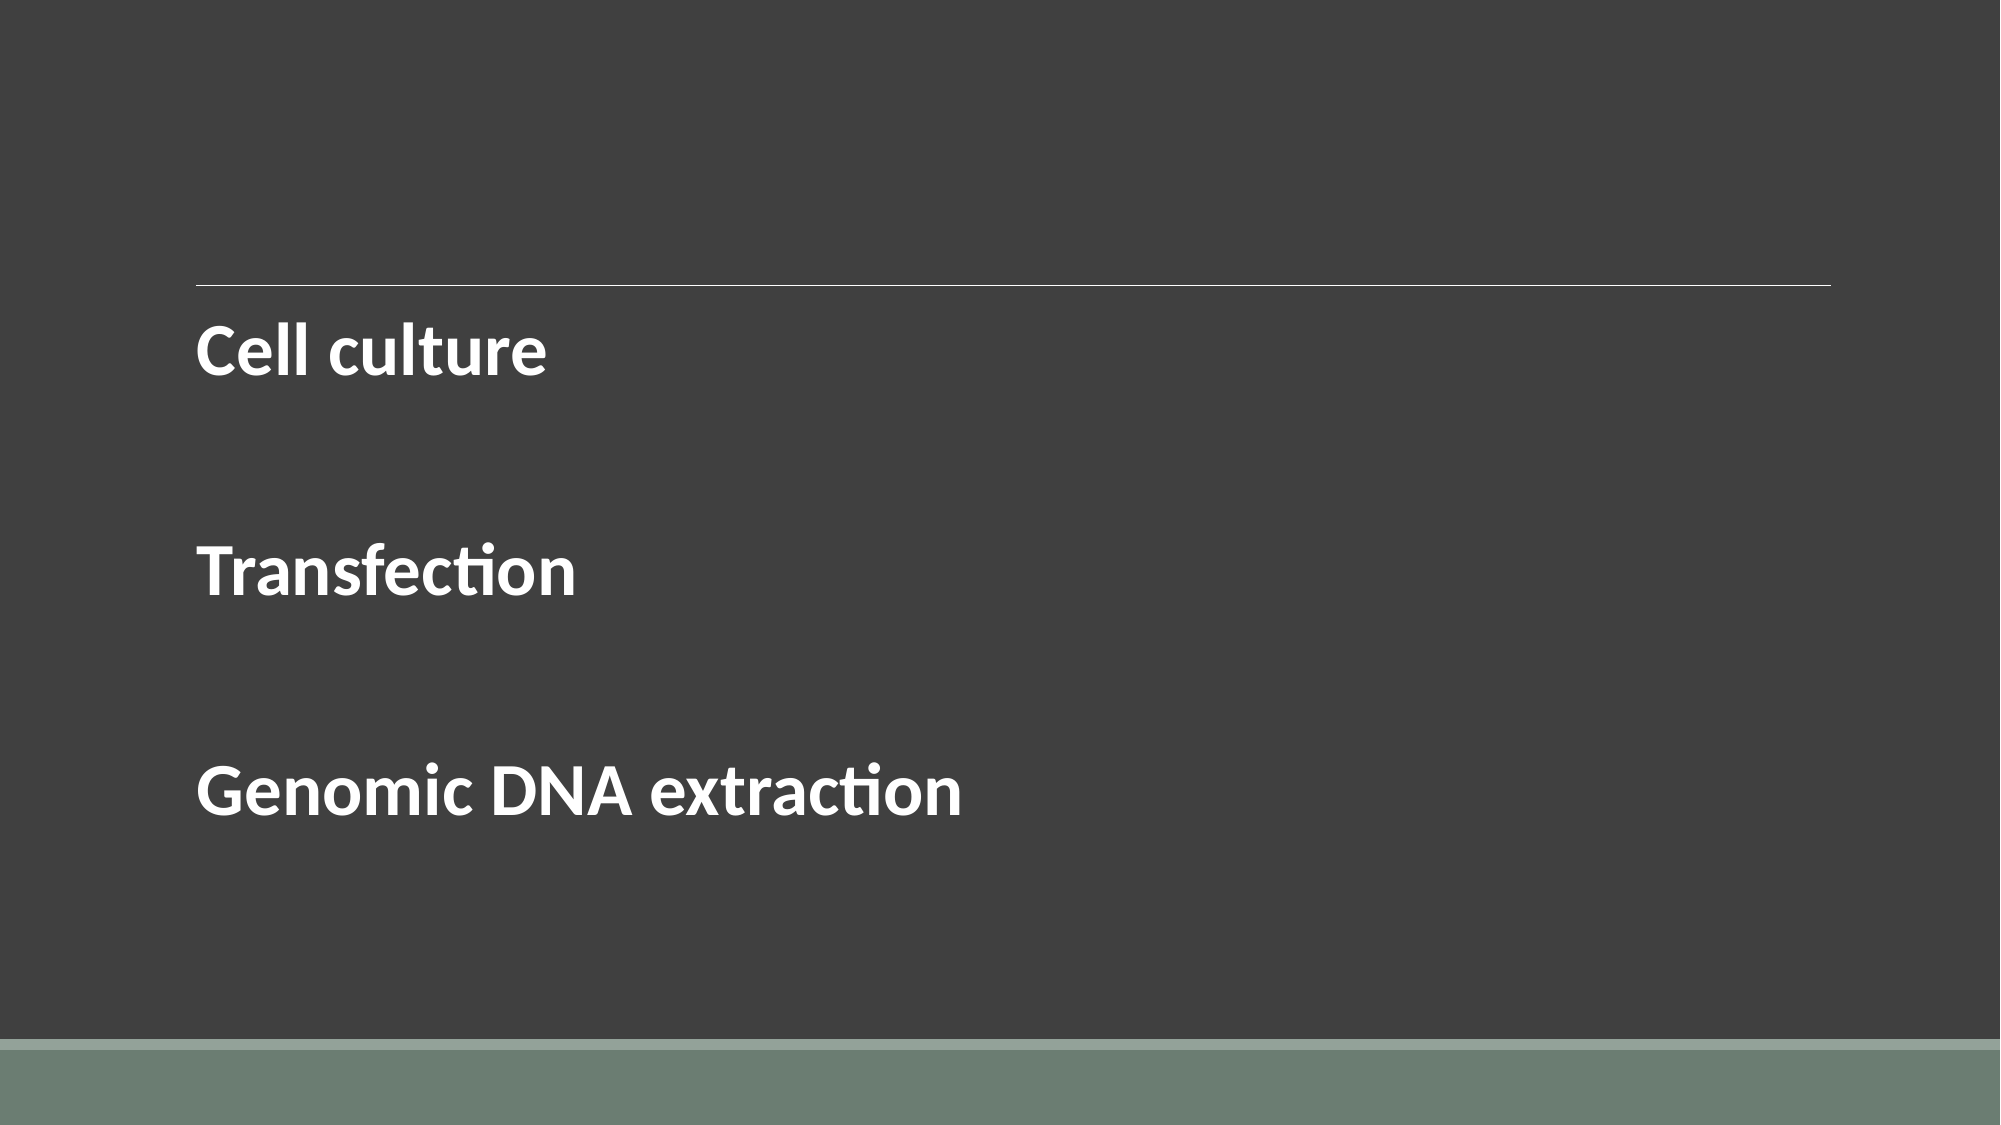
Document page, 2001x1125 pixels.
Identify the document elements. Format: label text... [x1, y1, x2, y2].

list Cell culture Transfection Genomic DNA extraction [180, 302, 1830, 963]
